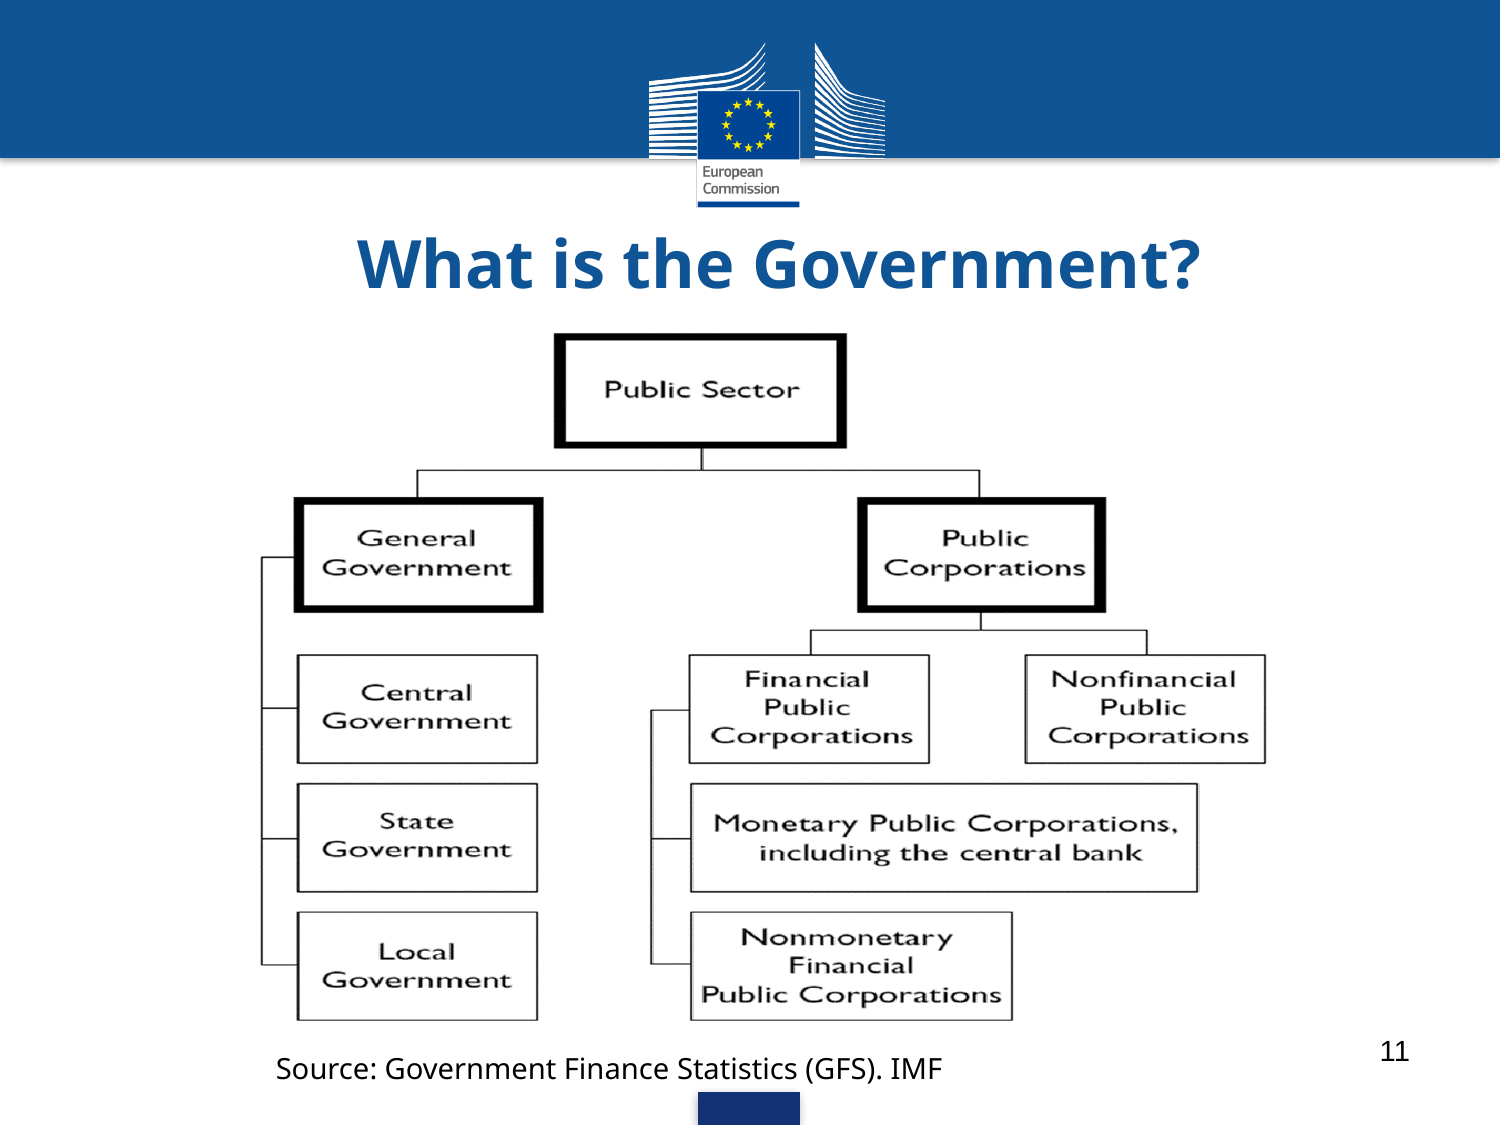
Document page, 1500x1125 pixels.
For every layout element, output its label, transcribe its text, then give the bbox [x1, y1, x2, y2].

title What is the Government? [0, 196, 1500, 328]
slide_number 11 [1074, 1024, 1426, 1103]
picture [649, 42, 885, 196]
text_box Source: Government Finance Statistics (GFS). IMF [261, 1045, 1074, 1093]
picture [218, 314, 1302, 1036]
